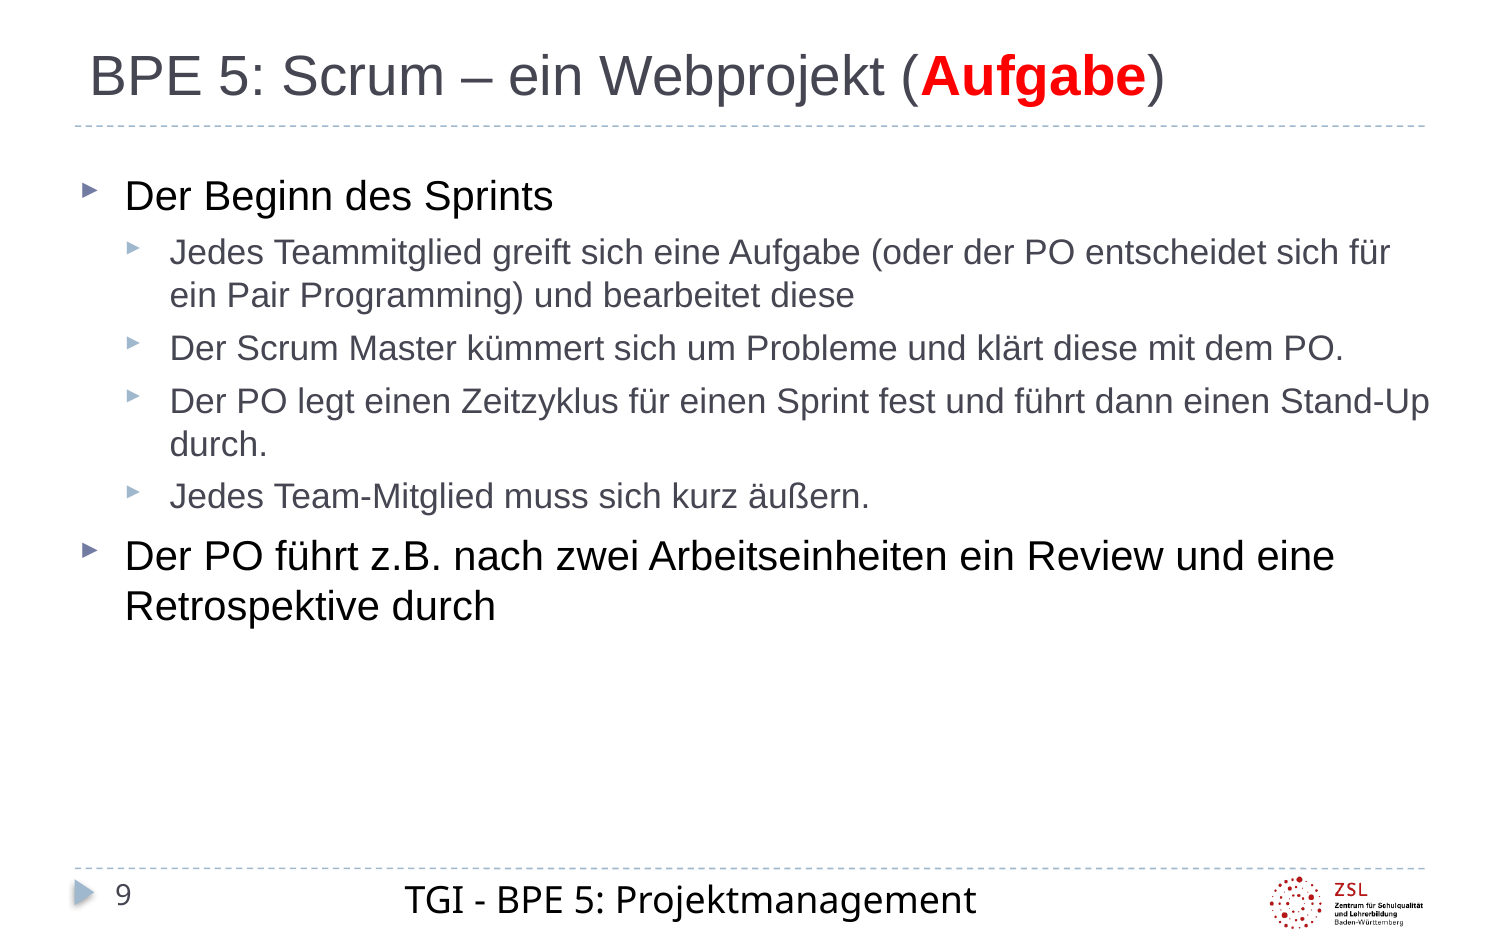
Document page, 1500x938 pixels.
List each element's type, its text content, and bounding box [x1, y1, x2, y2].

text_box Der Beginn des Sprints Jedes Teammitglied greift sich eine Aufgabe (oder der PO entscheidet sich für ein Pair Programming) und bearbeitet diese Der Scrum Master kümmert sich um Probleme und klärt diese mit dem PO. Der PO legt einen Zeitzyklus für einen Sprint fest und führt dann einen Stand-Up durch. Jedes Team-Mitglied muss sich kurz äußern. Der PO führt z.B. nach zwei Arbeitseinheiten ein Review und eine Retrospektive durch [64, 161, 1461, 812]
picture [1269, 875, 1424, 930]
slide_number 9 [100, 868, 336, 919]
footer TGI - BPE 5: Projektmanagement [336, 868, 1046, 919]
title BPE 5: Scrum – ein Webprojekt (Aufgabe) [75, 31, 1425, 115]
